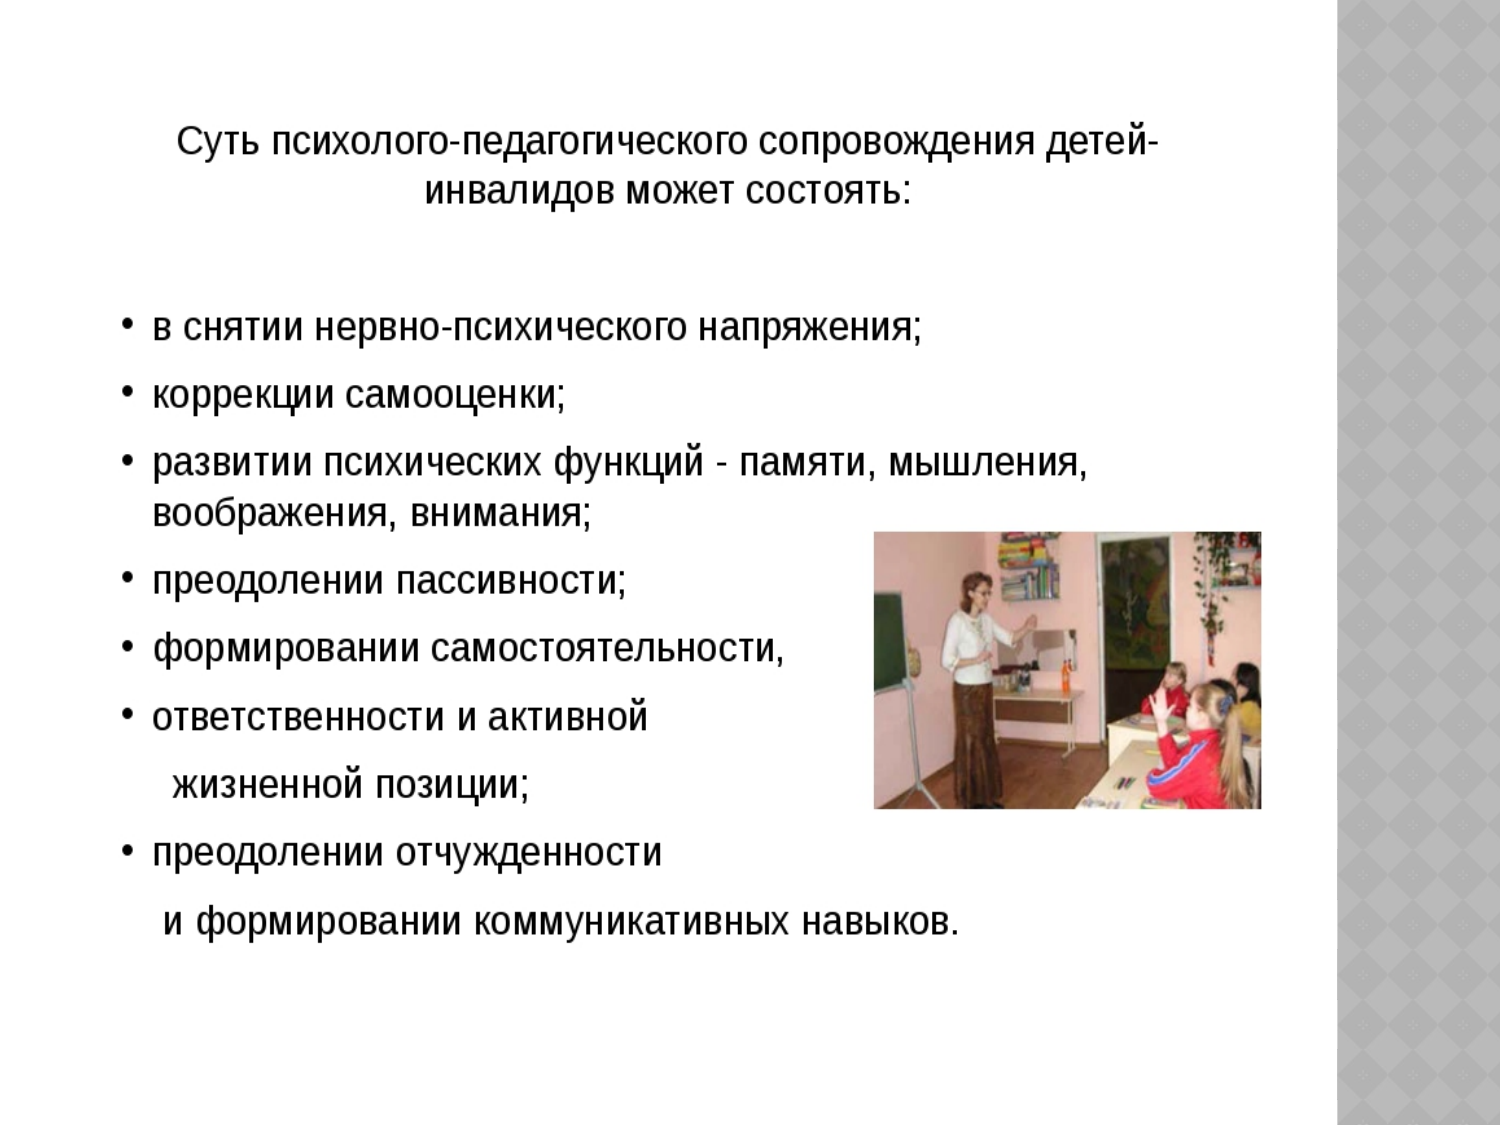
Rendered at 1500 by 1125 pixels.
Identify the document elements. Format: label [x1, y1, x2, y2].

list [46, 46, 1290, 1060]
